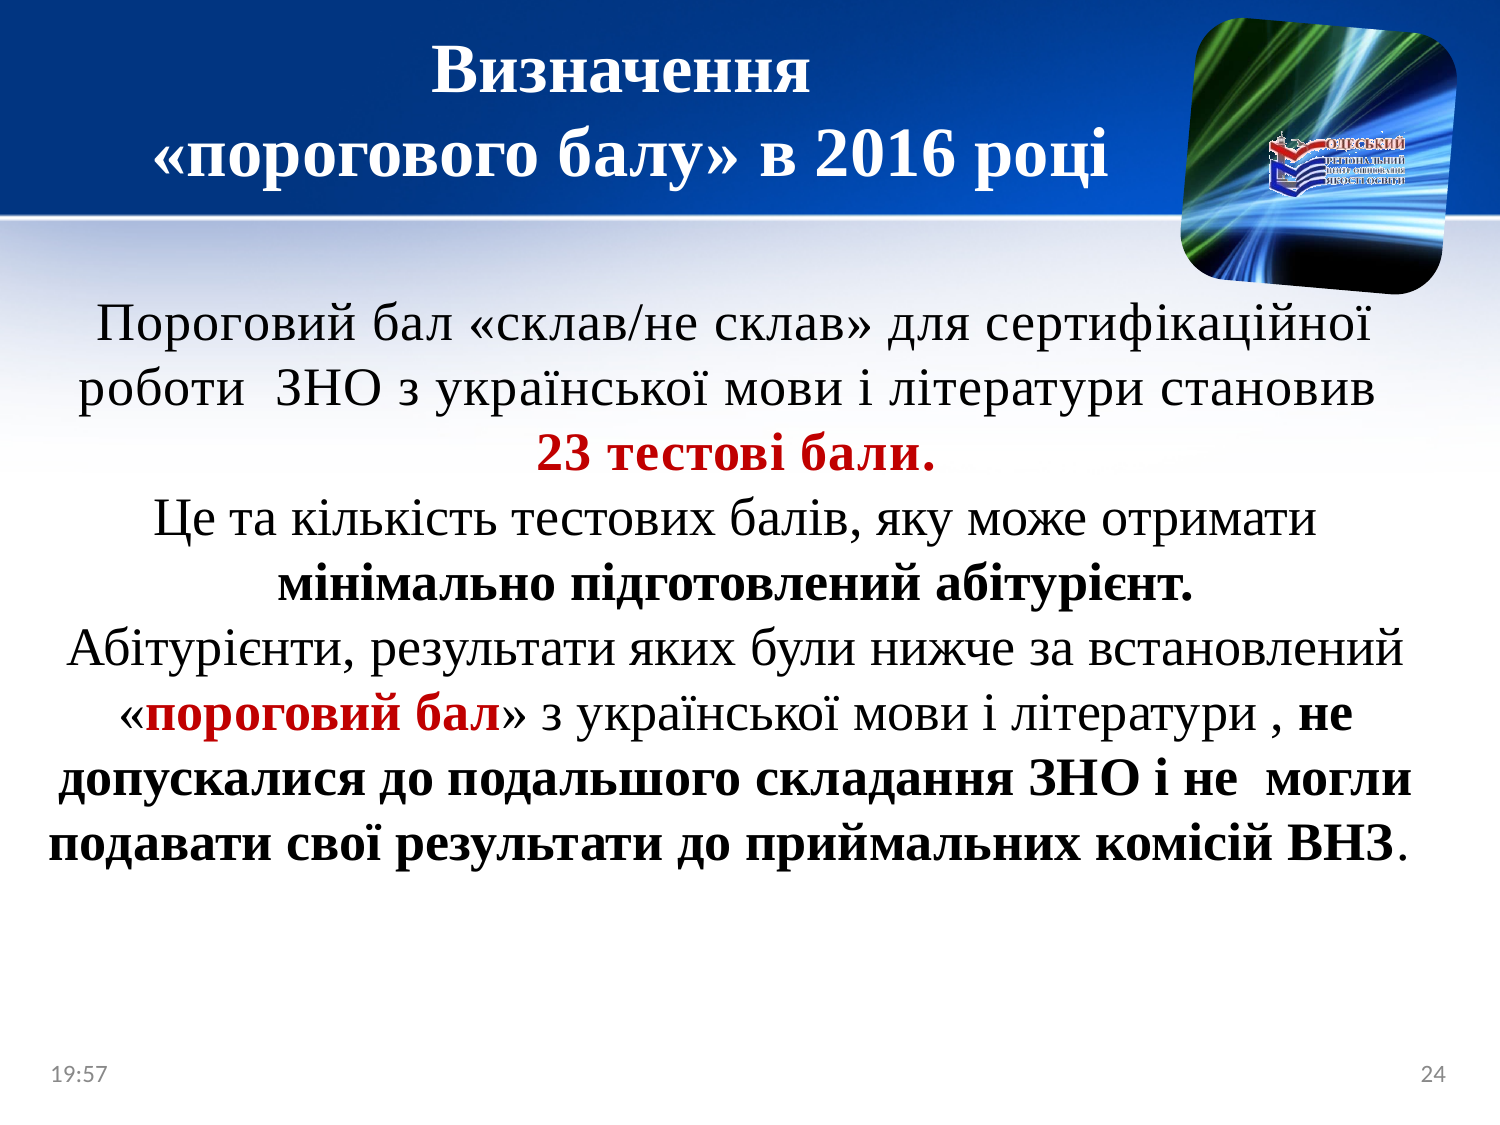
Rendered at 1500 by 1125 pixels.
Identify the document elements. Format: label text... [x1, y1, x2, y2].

slide_number 24 [1111, 1042, 1462, 1103]
picture [0, 0, 1500, 1125]
text_box Пороговий бал «склав/не склав» для сертифікаційної роботи ЗНО з української мови і літератури становив 23 тестові бали. Це та кількість тестових балів, яку може отримати мінімально підготовлений абітурієнт. Абітурієнти, результати яких були нижче за встановлений «пороговий бал» з української мови і літератури , не допускалися до подальшого складання ЗНО і не могли подавати свої результати до приймальних комісій ВНЗ. [21, 278, 1451, 879]
title Визначення «порогового балу» в 2016 році [37, 12, 1225, 200]
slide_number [35, 1042, 386, 1103]
